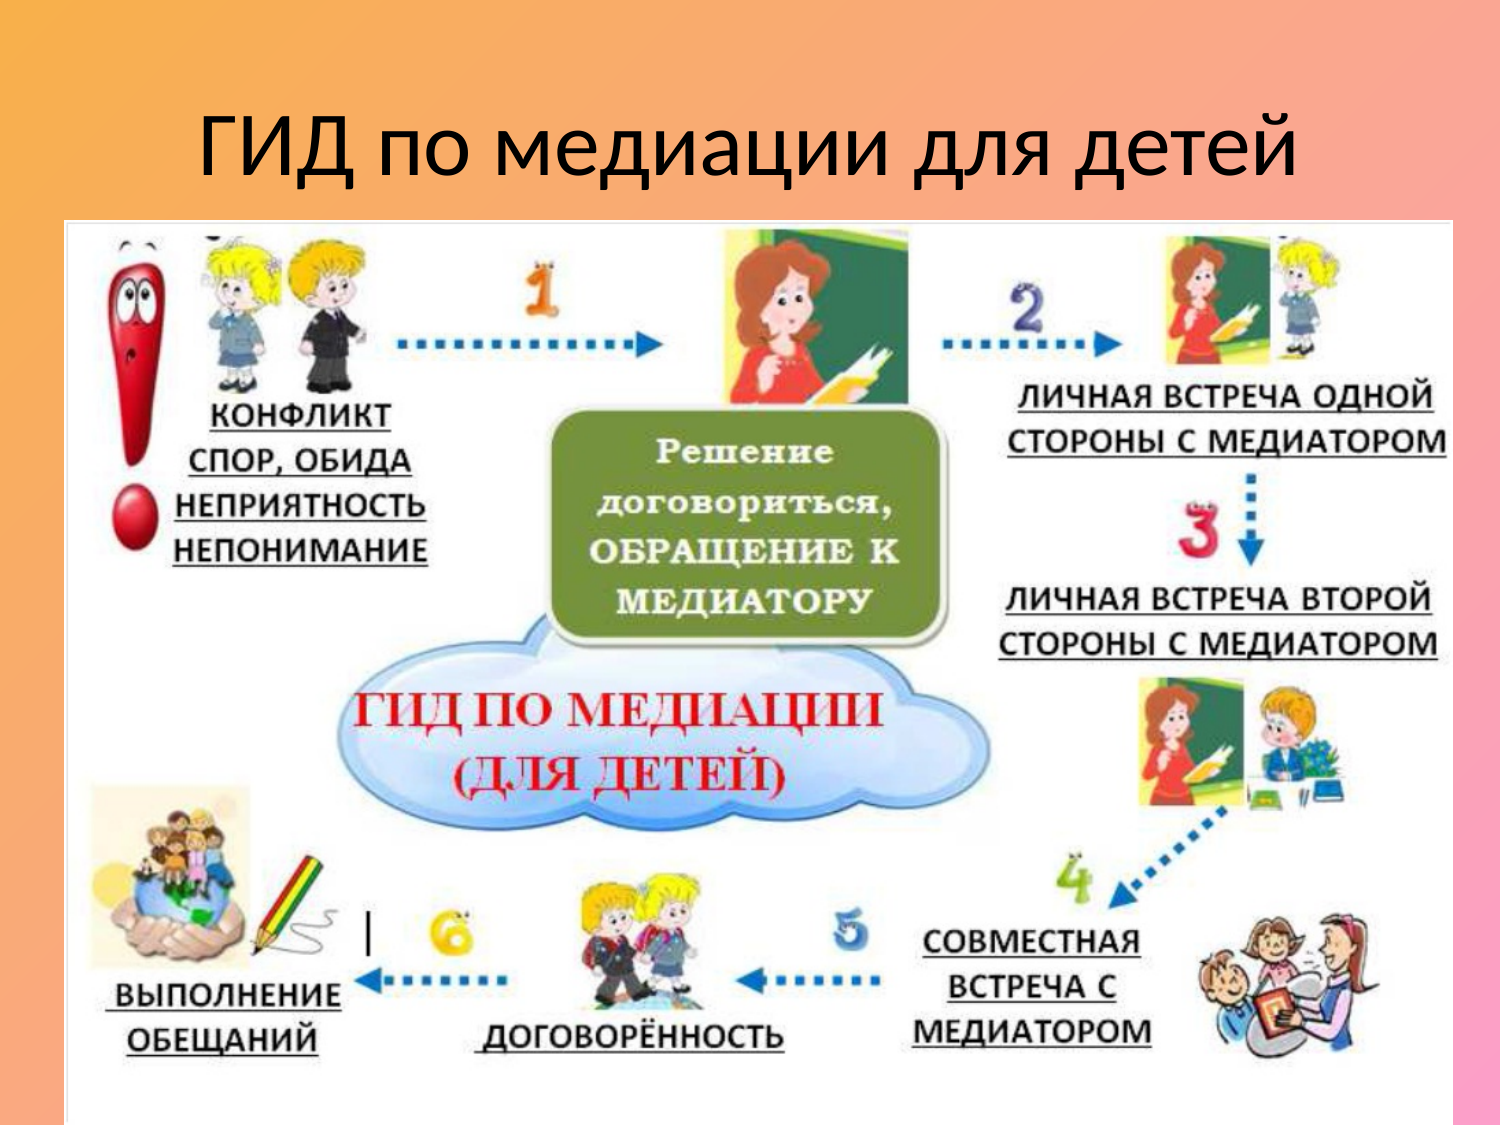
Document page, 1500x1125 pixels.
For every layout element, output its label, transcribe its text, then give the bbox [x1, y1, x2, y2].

picture [64, 220, 1453, 1125]
title ГИД по медиации для детей [75, 45, 1425, 219]
